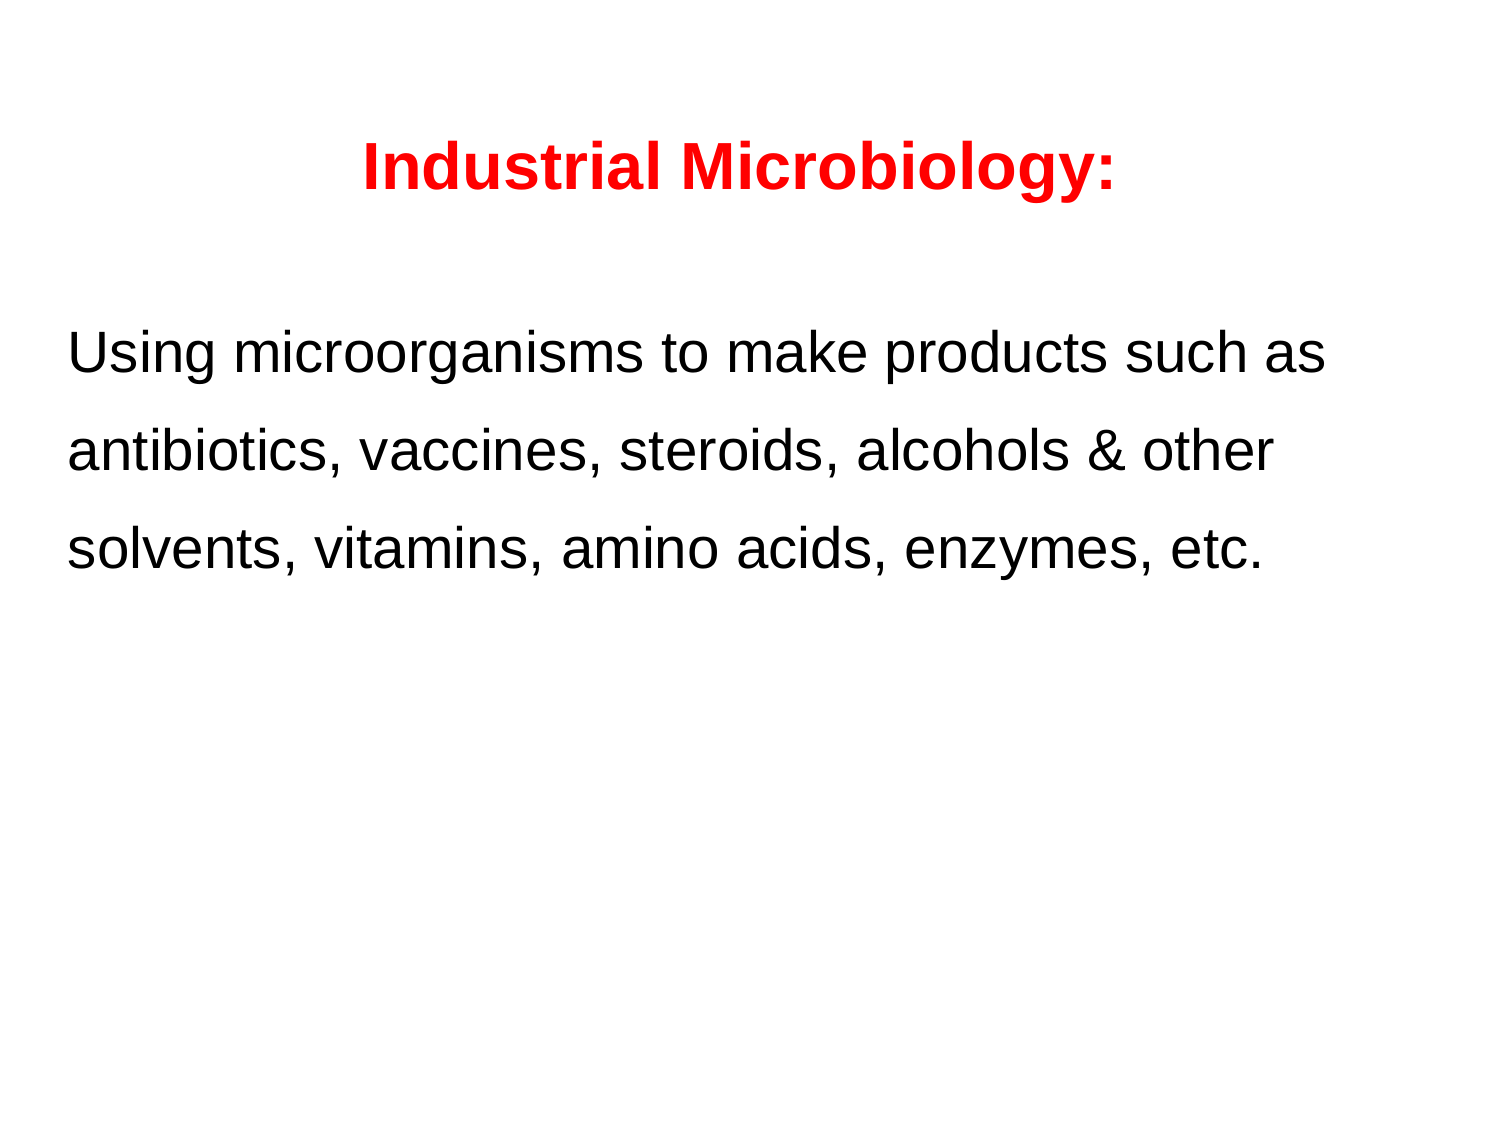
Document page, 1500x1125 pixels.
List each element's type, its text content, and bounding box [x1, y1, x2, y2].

text_box Industrial Microbiology: [74, 115, 1425, 304]
text_box Using microorganisms to make products such as antibiotics, vaccines, steroids, alcohols & other solvents, vitamins, amino acids, enzymes, etc. [53, 278, 1383, 1054]
